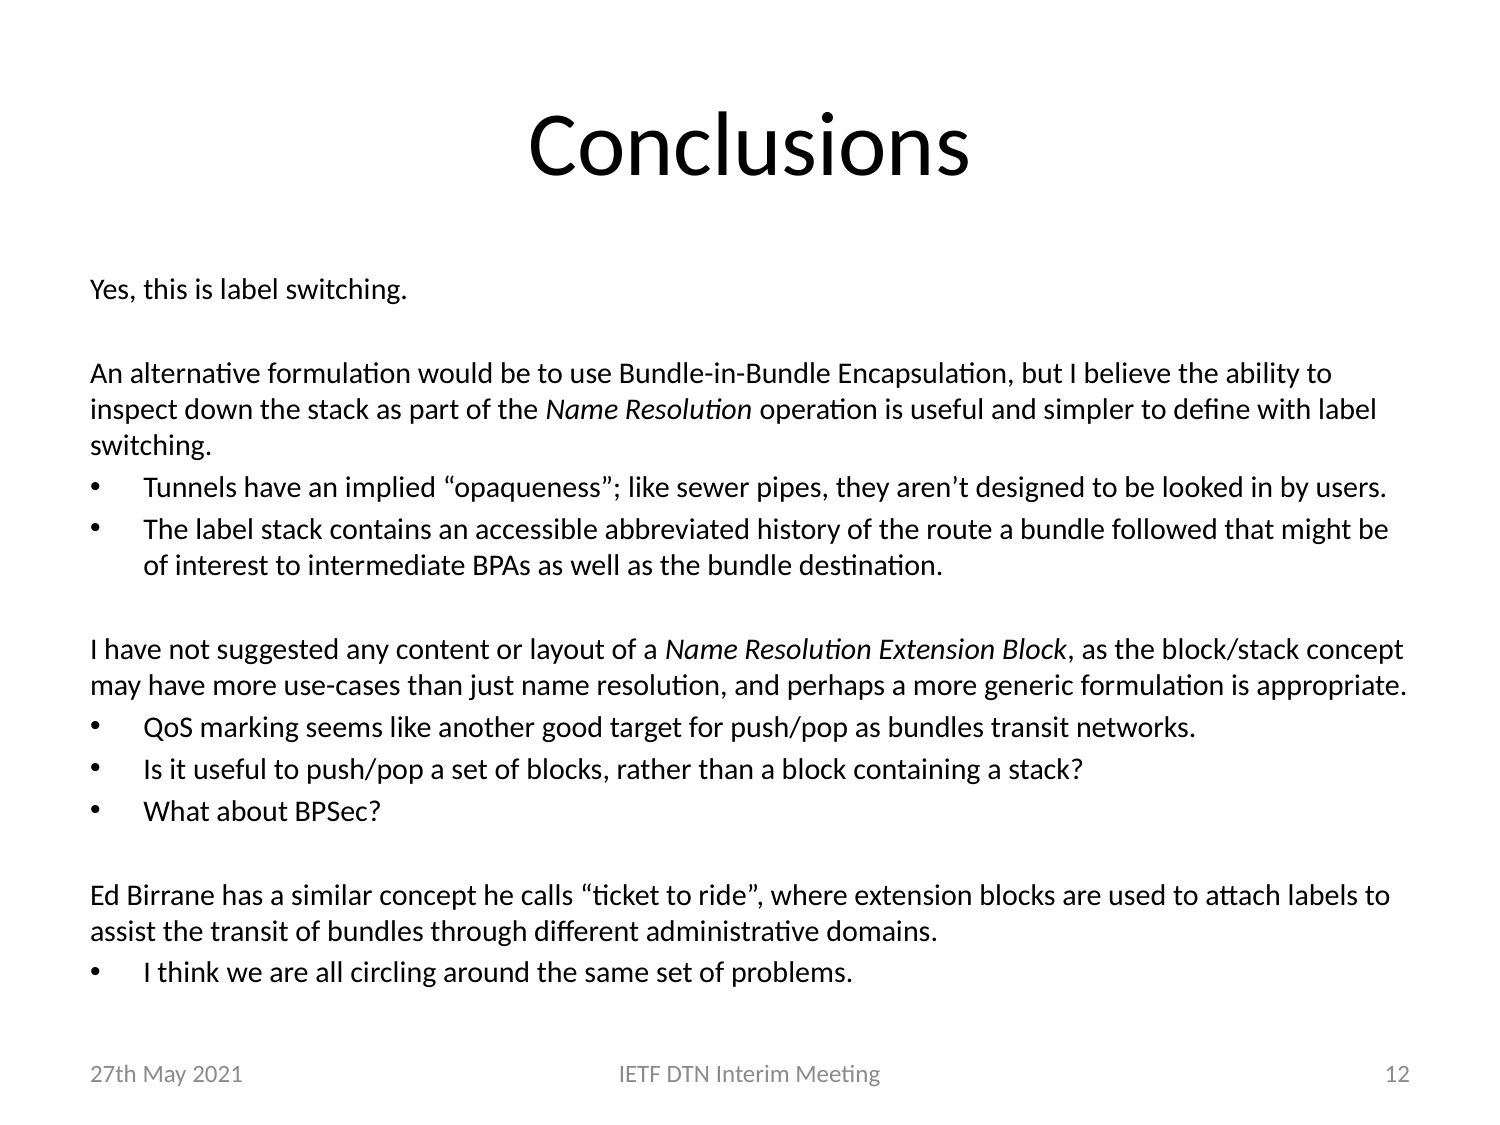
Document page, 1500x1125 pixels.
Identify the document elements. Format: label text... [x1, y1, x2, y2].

slide_number 12 [1074, 1042, 1425, 1103]
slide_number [75, 1042, 425, 1103]
title Conclusions [75, 45, 1425, 233]
footer IETF DTN Interim Meeting [512, 1042, 988, 1103]
list Yes, this is label switching. An alternative formulation would be to use Bundle-in-Bundle Encapsulation, but I believe the ability to inspect down the stack as part of the Name Resolution operation is useful and simpler to define with label switching. Tunnels have an implied “opaqueness”; like sewer pipes, they aren’t designed to be looked in by users. The label stack contains an accessible abbreviated history of the route a bundle followed that might be of interest to intermediate BPAs as well as the bundle destination. I have not suggested any content or layout of a Name Resolution Extension Block, as the block/stack concept may have more use-cases than just name resolution, and perhaps a more generic formulation is appropriate. QoS marking seems like another good target for push/pop as bundles transit networks. Is it useful to push/pop a set of blocks, rather than a block containing a stack? What about BPSec? Ed Birrane has a similar concept he calls “ticket to ride”, where extension blocks are used to attach labels to assist the transit of bundles through different administrative domains. I think we are all circling around the same set of problems. [75, 262, 1425, 1005]
